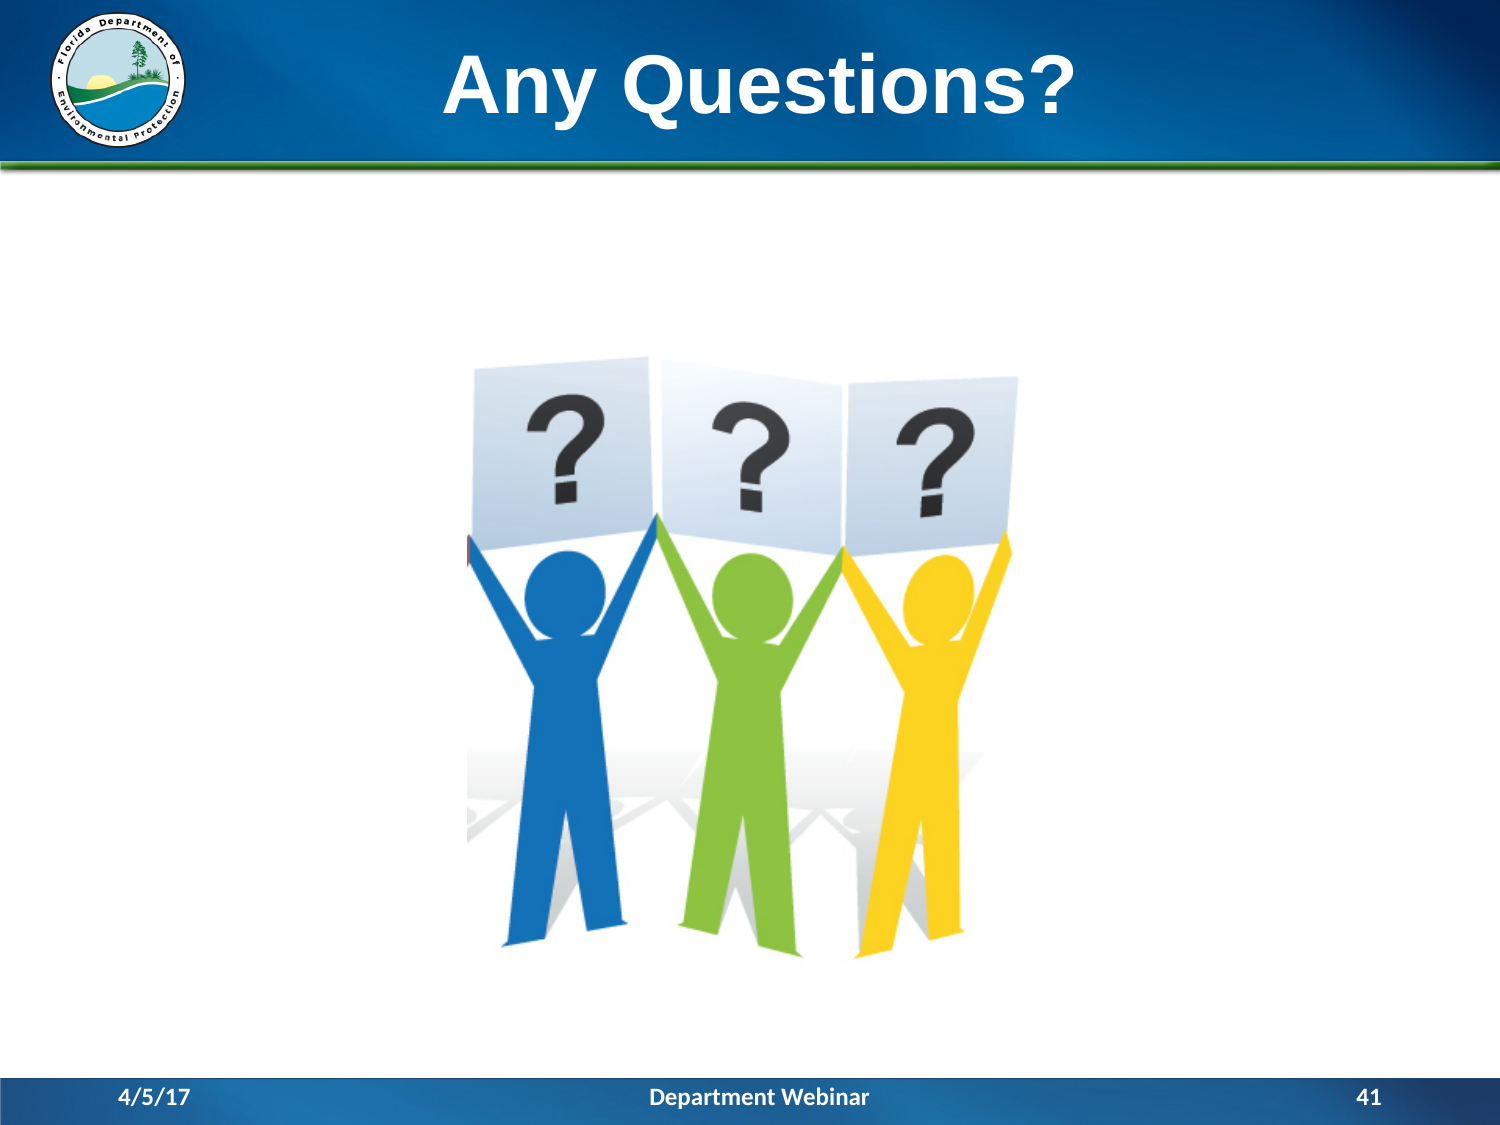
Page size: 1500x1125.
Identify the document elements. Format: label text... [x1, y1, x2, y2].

picture [0, 0, 1500, 1125]
footer Department Webinar [496, 1065, 1023, 1125]
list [467, 328, 1033, 985]
title Any Questions? [135, 0, 1384, 196]
slide_number 41 [1059, 1065, 1397, 1125]
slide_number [103, 1065, 441, 1125]
